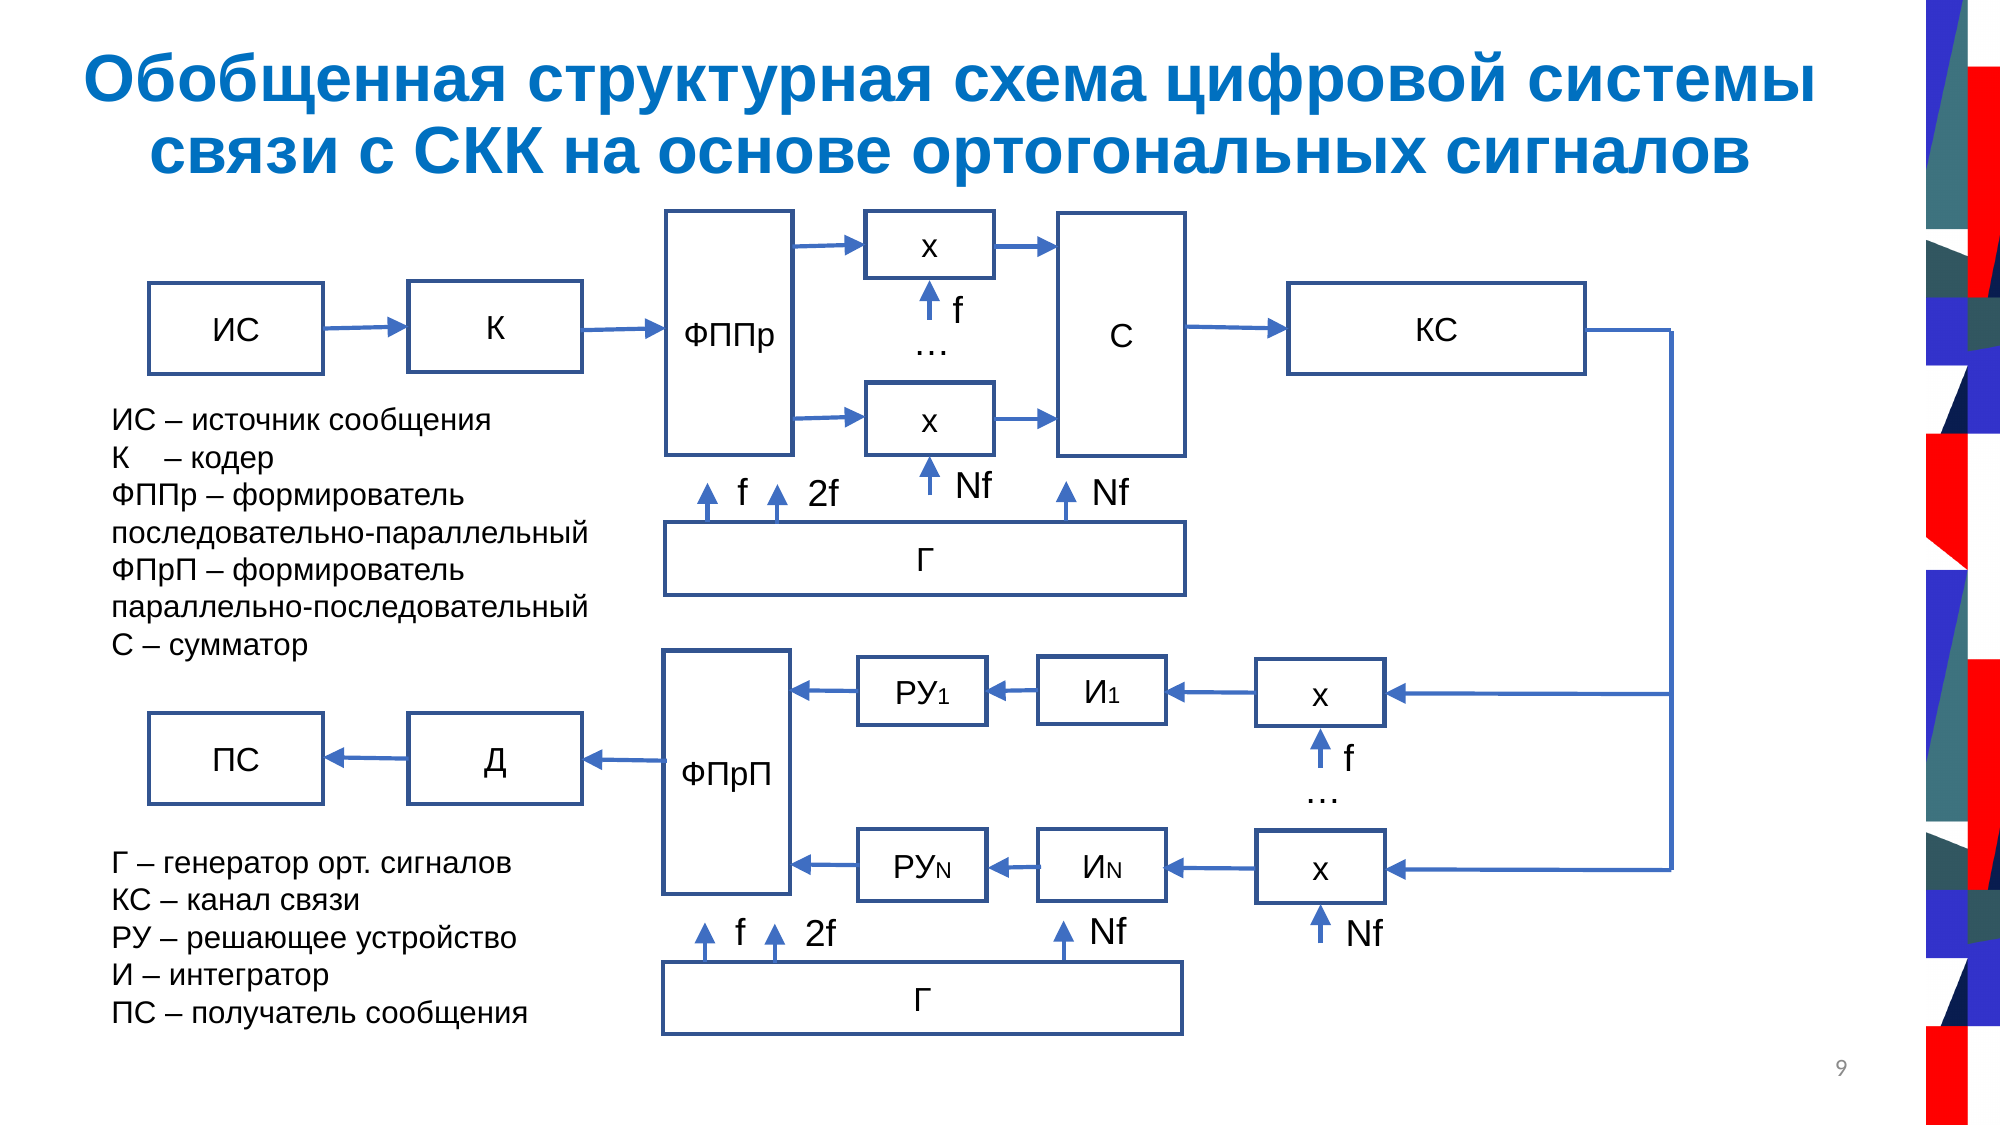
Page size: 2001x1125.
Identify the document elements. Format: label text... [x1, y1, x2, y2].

text_box Nf [1076, 460, 1167, 521]
text_box f [720, 900, 761, 960]
text_box Г – генератор орт. сигналов КС – канал связи РУ – решающее устройство И – интегратор ПС – получатель сообщения [96, 834, 625, 1037]
title Обобщенная структурная схема цифровой системы связи с СКК на основе ортогональных сигналов [58, 27, 1845, 205]
text_box ИС [147, 281, 325, 376]
slide_number 9 [1412, 1036, 1863, 1097]
text_box РУ1 [856, 655, 989, 727]
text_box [580, 327, 667, 331]
text_box 2f [790, 901, 852, 962]
text_box Г [661, 960, 1184, 1036]
text_box Г [663, 520, 1187, 597]
text_box f [722, 460, 763, 521]
text_box 2f [792, 461, 854, 522]
text_box x [1254, 828, 1387, 905]
text_box Nf [1074, 903, 1164, 960]
text_box f [1328, 726, 1385, 786]
text_box Nf [1330, 901, 1421, 962]
text_box Nf [940, 453, 1030, 514]
text_box … [1288, 758, 1357, 819]
text_box f [937, 278, 994, 338]
text_box C [1056, 211, 1187, 458]
text_box ФПрП [661, 648, 792, 896]
text_box КС [1286, 281, 1587, 376]
text_box ИС – источник сообщения К – кодер ФППр – формирователь последовательно-параллельный ФПрП – формирователь параллельно-последовательный С – сумматор [96, 392, 625, 669]
text_box И1 [1036, 654, 1168, 726]
text_box РУN [856, 827, 989, 903]
text_box ИN [1036, 827, 1168, 903]
text_box К [406, 279, 584, 374]
text_box x [863, 209, 996, 280]
text_box ФППр [664, 209, 795, 457]
text_box ПС [147, 711, 325, 806]
text_box x [1254, 657, 1387, 728]
text_box … [898, 310, 966, 371]
text_box Д [406, 711, 584, 806]
text_box x [864, 380, 996, 457]
picture [1925, 0, 2000, 1125]
